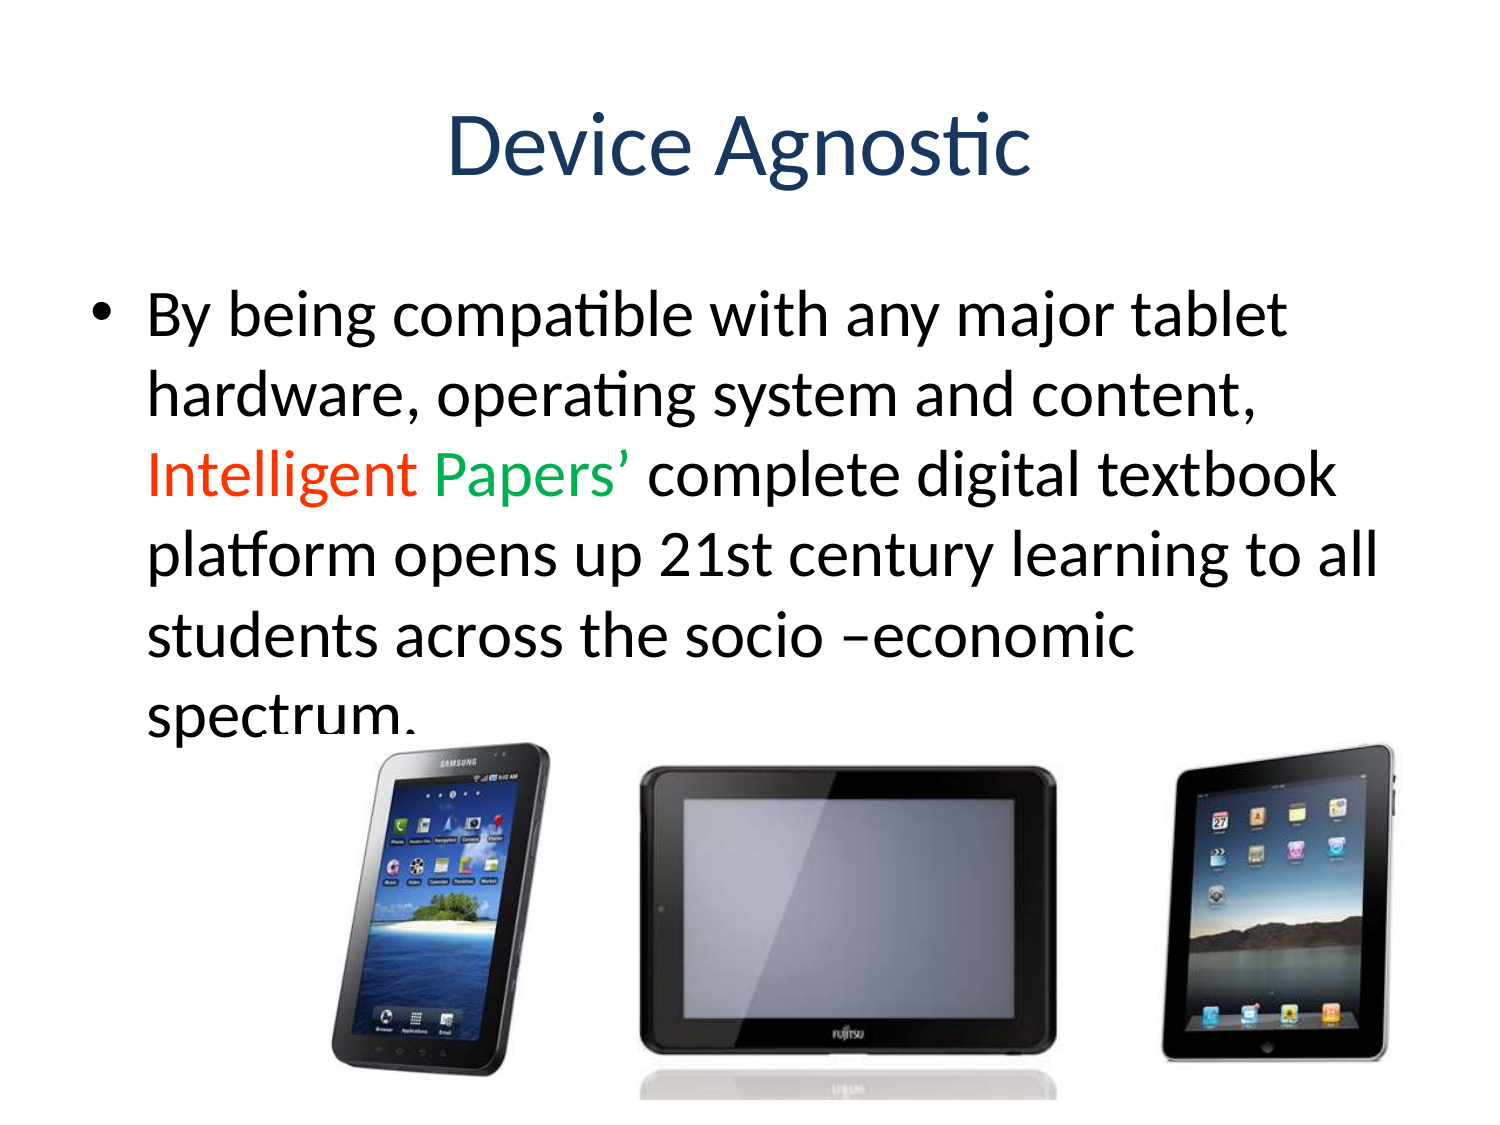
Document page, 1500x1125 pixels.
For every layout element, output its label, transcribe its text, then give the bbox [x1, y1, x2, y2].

picture [262, 709, 1482, 1111]
list By being compatible with any major tablet hardware, operating system and content, Intelligent Papers’ complete digital textbook platform opens up 21st century learning to all students across the socio –economic spectrum. [75, 262, 1425, 788]
title Device Agnostic [75, 45, 1425, 233]
